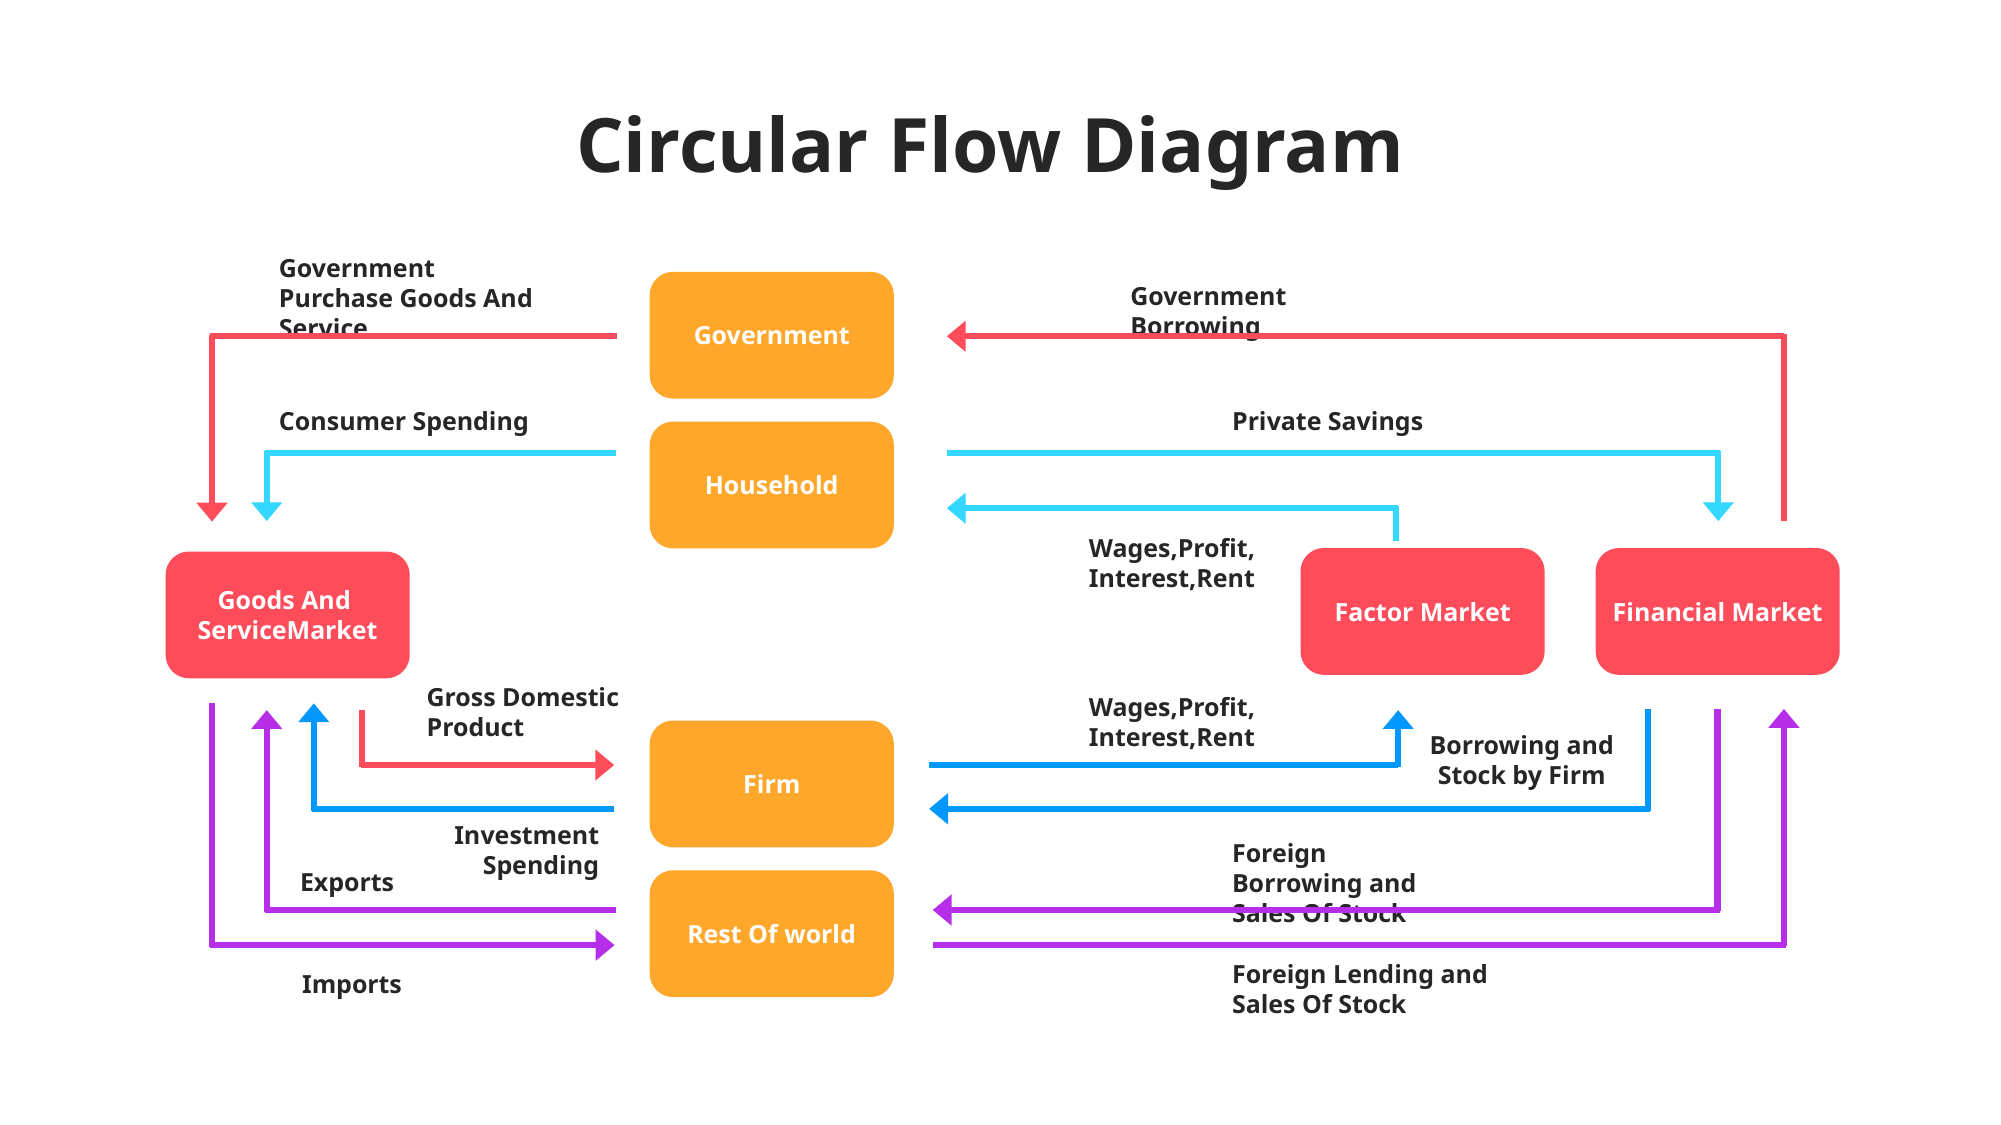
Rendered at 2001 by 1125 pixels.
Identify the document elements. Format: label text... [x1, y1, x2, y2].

text_box Imports [287, 960, 575, 1006]
text_box Wages,Profit, Interest,Rent [1074, 684, 1306, 709]
text_box Government [678, 312, 865, 358]
text_box [649, 870, 894, 998]
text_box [946, 451, 1720, 522]
text_box Factor Market [1319, 588, 1526, 634]
text_box Gross Domestic Product [411, 673, 650, 749]
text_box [210, 335, 617, 522]
text_box [165, 551, 410, 679]
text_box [946, 506, 1398, 542]
text_box [1595, 548, 1840, 675]
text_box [210, 703, 615, 948]
text_box [1300, 548, 1545, 675]
text_box Goods And ServiceMarket [182, 577, 393, 652]
text_box Foreign Lending and Sales Of Stock [1217, 951, 1505, 1026]
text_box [932, 709, 1786, 947]
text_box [946, 334, 1784, 521]
text_box Financial Market [1597, 588, 1838, 634]
text_box Rest Of world [672, 910, 872, 956]
title Circular Flow Diagram [335, 58, 1665, 238]
text_box [649, 720, 894, 848]
text_box [649, 271, 894, 399]
text_box [649, 421, 894, 549]
text_box Firm [728, 761, 816, 806]
text_box Government Purchase Goods And Service [264, 245, 552, 333]
text_box Wages,Profit, Interest,Rent [1074, 542, 1306, 600]
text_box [264, 451, 617, 522]
text_box Household [690, 462, 854, 507]
text_box Government Borrowing [1115, 273, 1407, 333]
